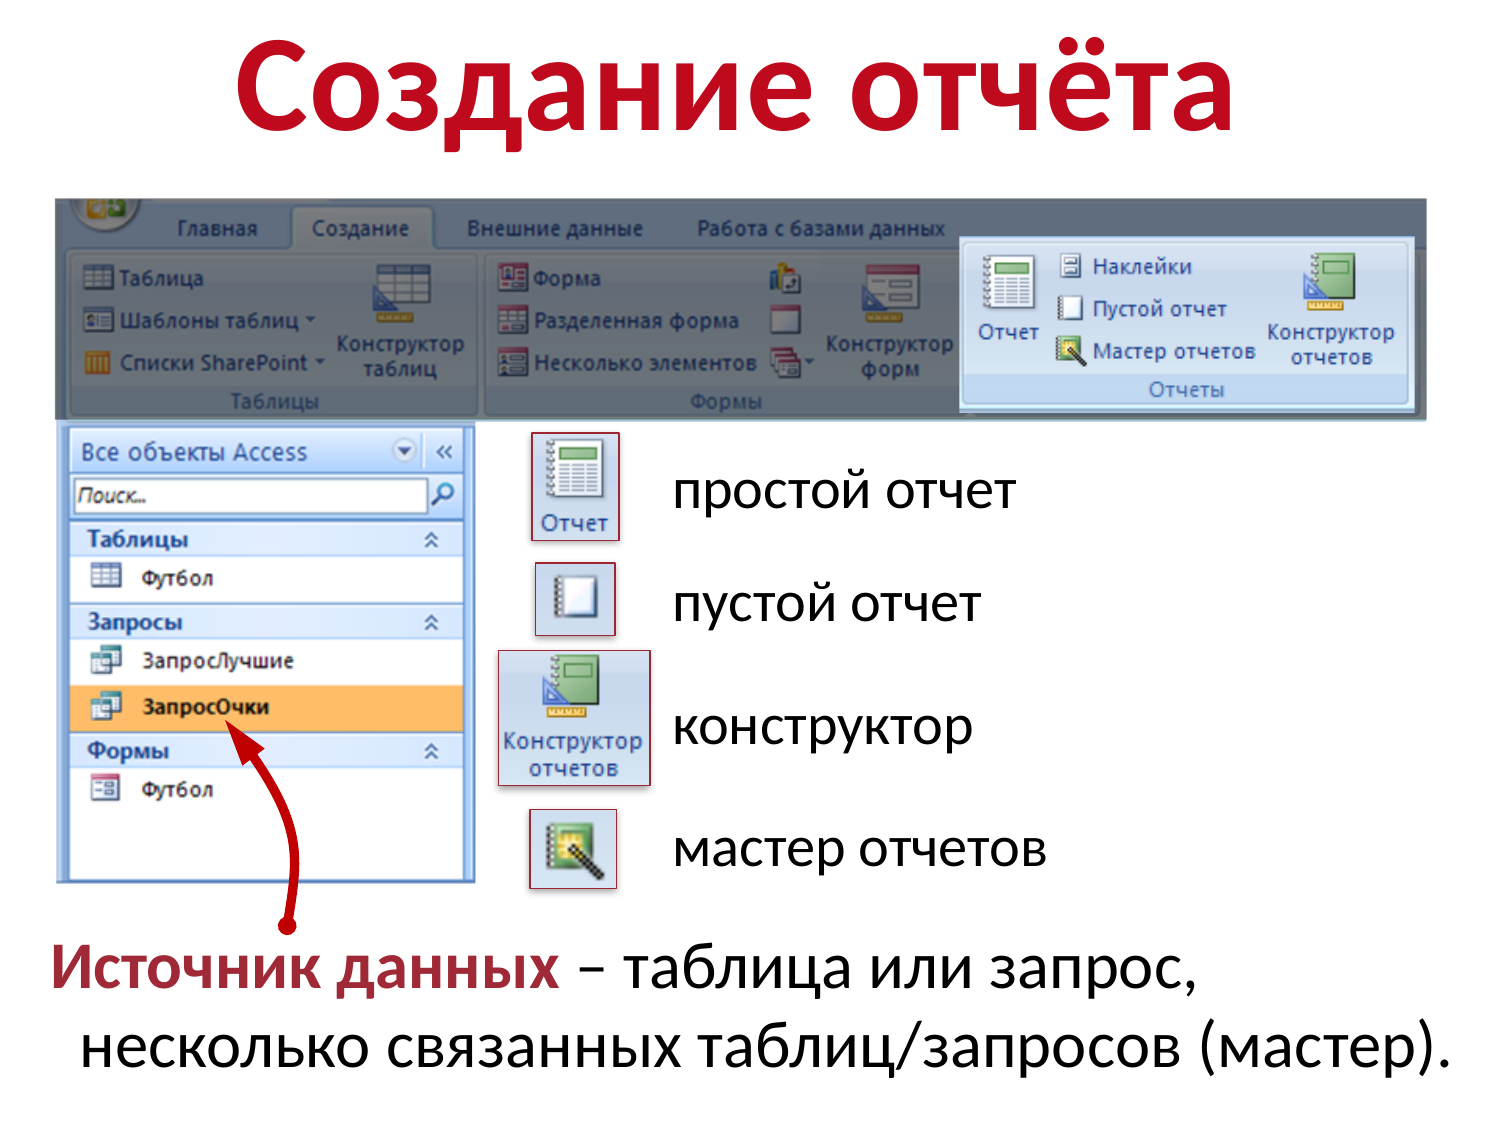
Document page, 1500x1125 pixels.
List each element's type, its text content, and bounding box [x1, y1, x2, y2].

text_box Источник данных – таблица или запрос, несколько связанных таблиц/запросов (мастер). [35, 913, 1470, 1074]
picture [55, 198, 1428, 888]
text_box [278, 896, 292, 930]
title Создание отчёта [0, 23, 1477, 127]
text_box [54, 198, 1427, 420]
